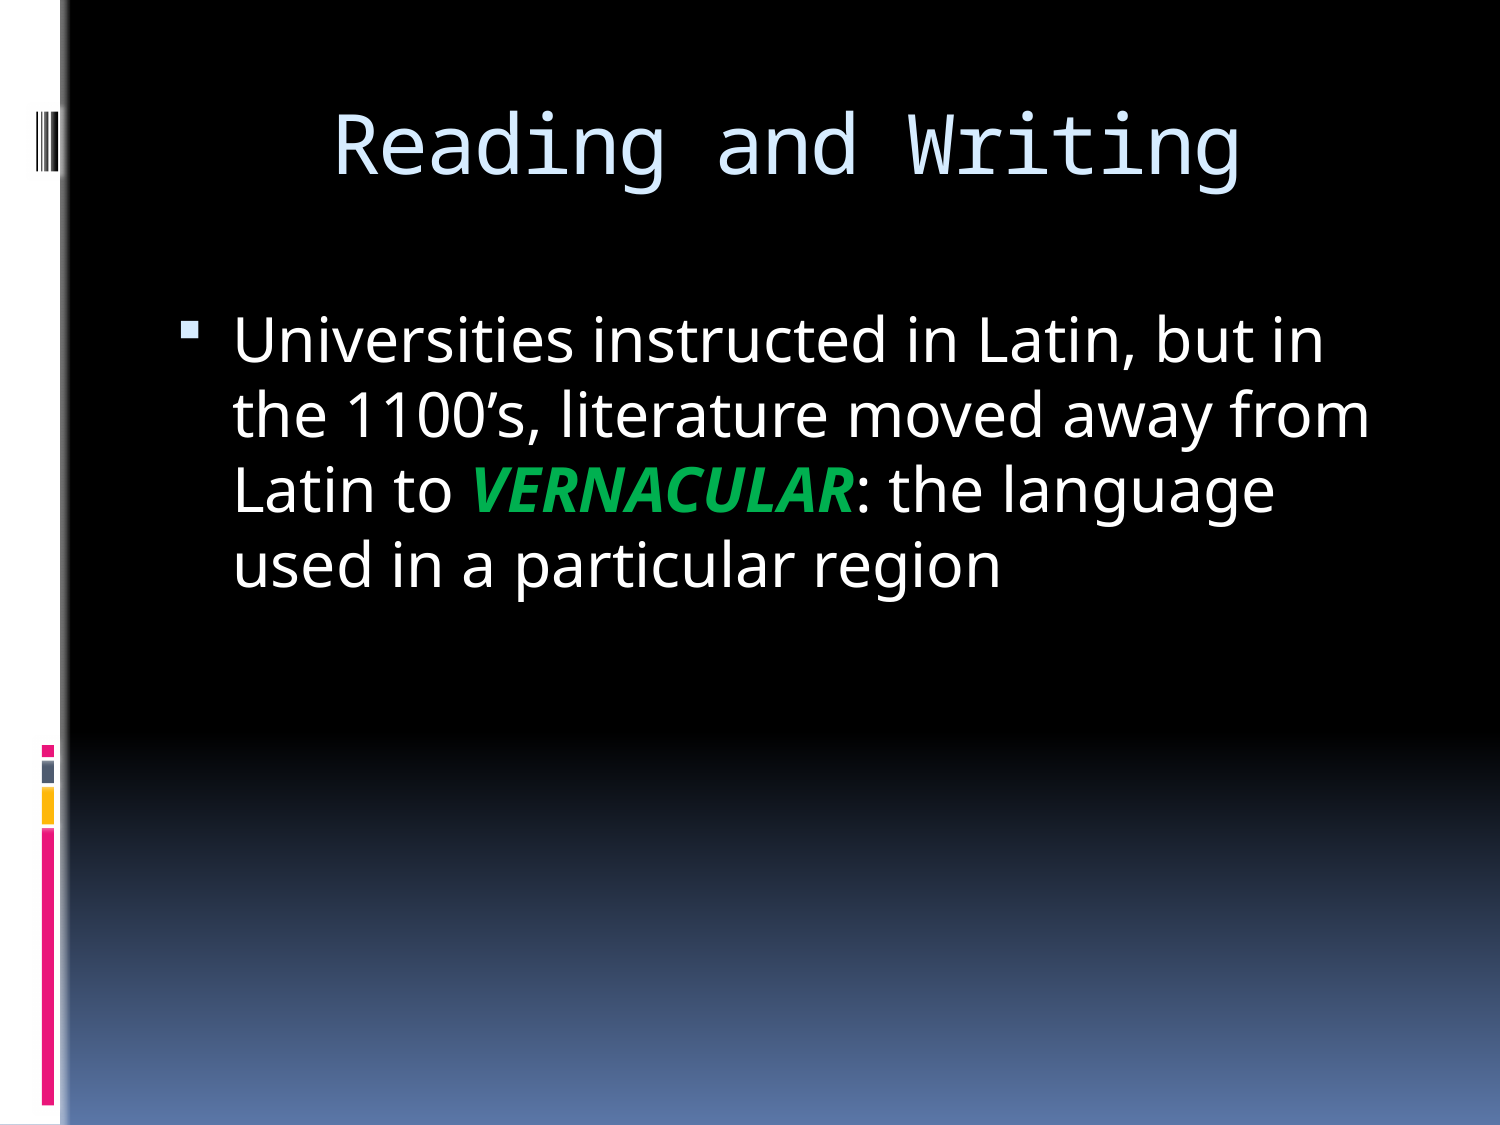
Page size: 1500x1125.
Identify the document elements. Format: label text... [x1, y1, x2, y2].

list Universities instructed in Latin, but in the 1100’s, literature moved away from Latin to VERNACULAR: the language used in a particular region [150, 292, 1425, 1043]
title Reading and Writing [150, 83, 1425, 234]
